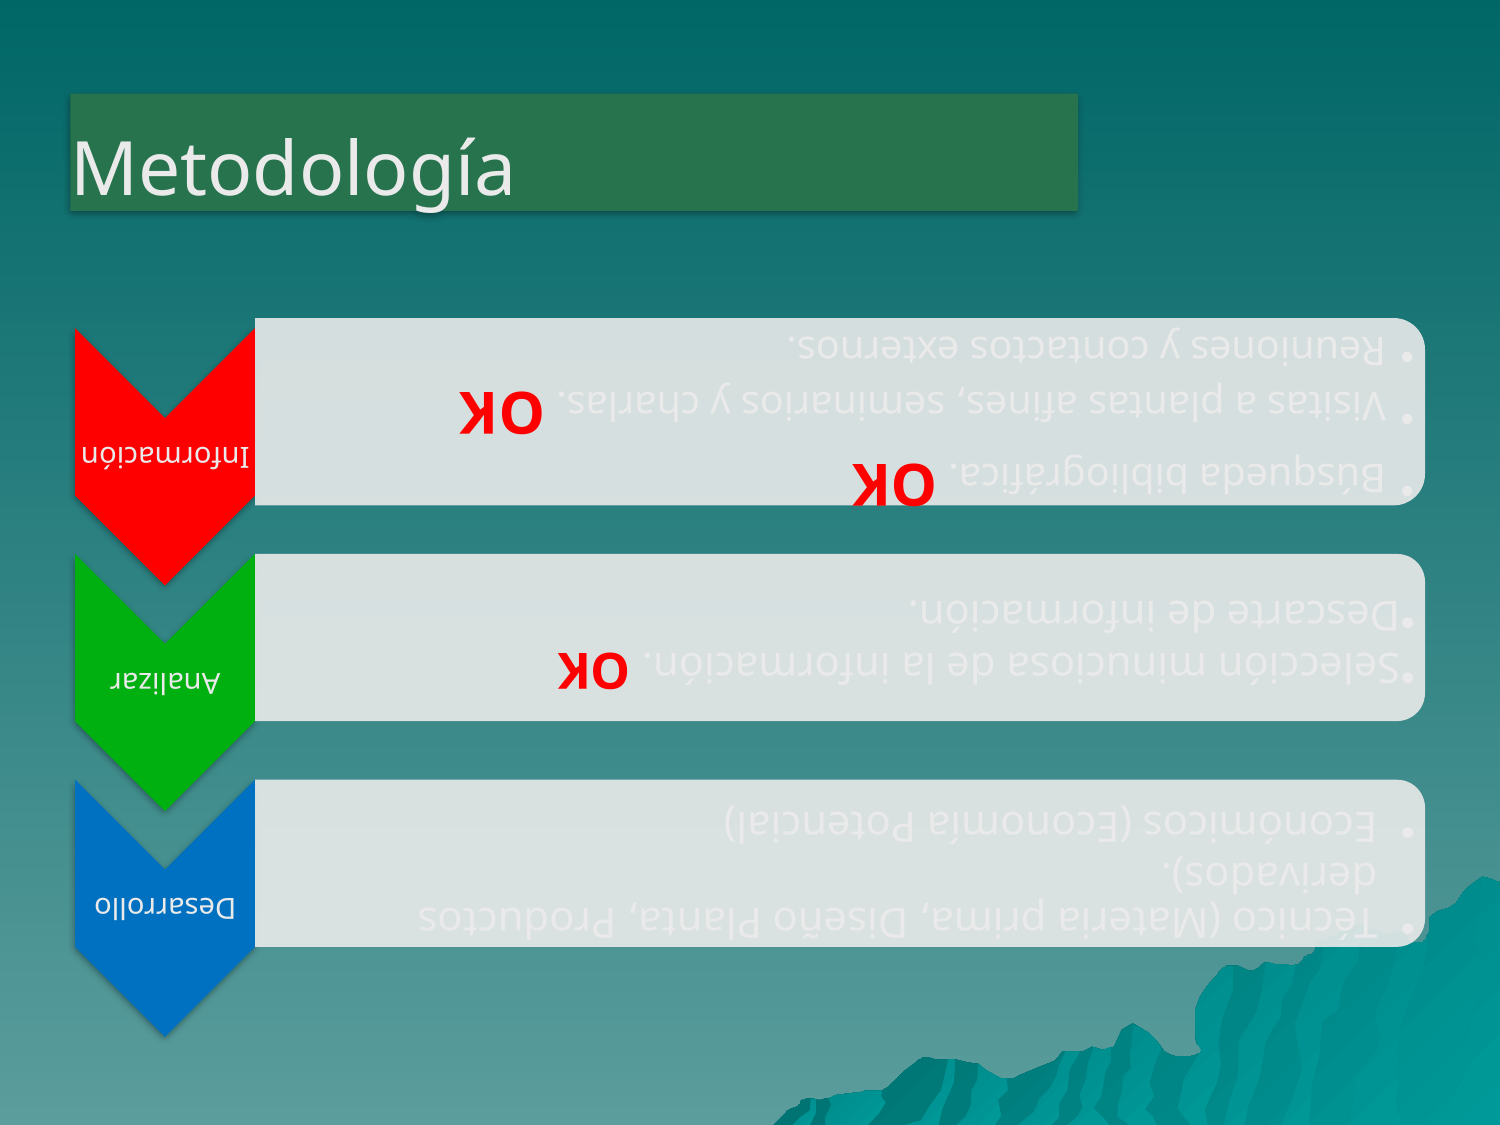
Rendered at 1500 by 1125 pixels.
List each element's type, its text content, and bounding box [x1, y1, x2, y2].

text_box Metodología [70, 93, 1079, 211]
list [74, 317, 1426, 1038]
